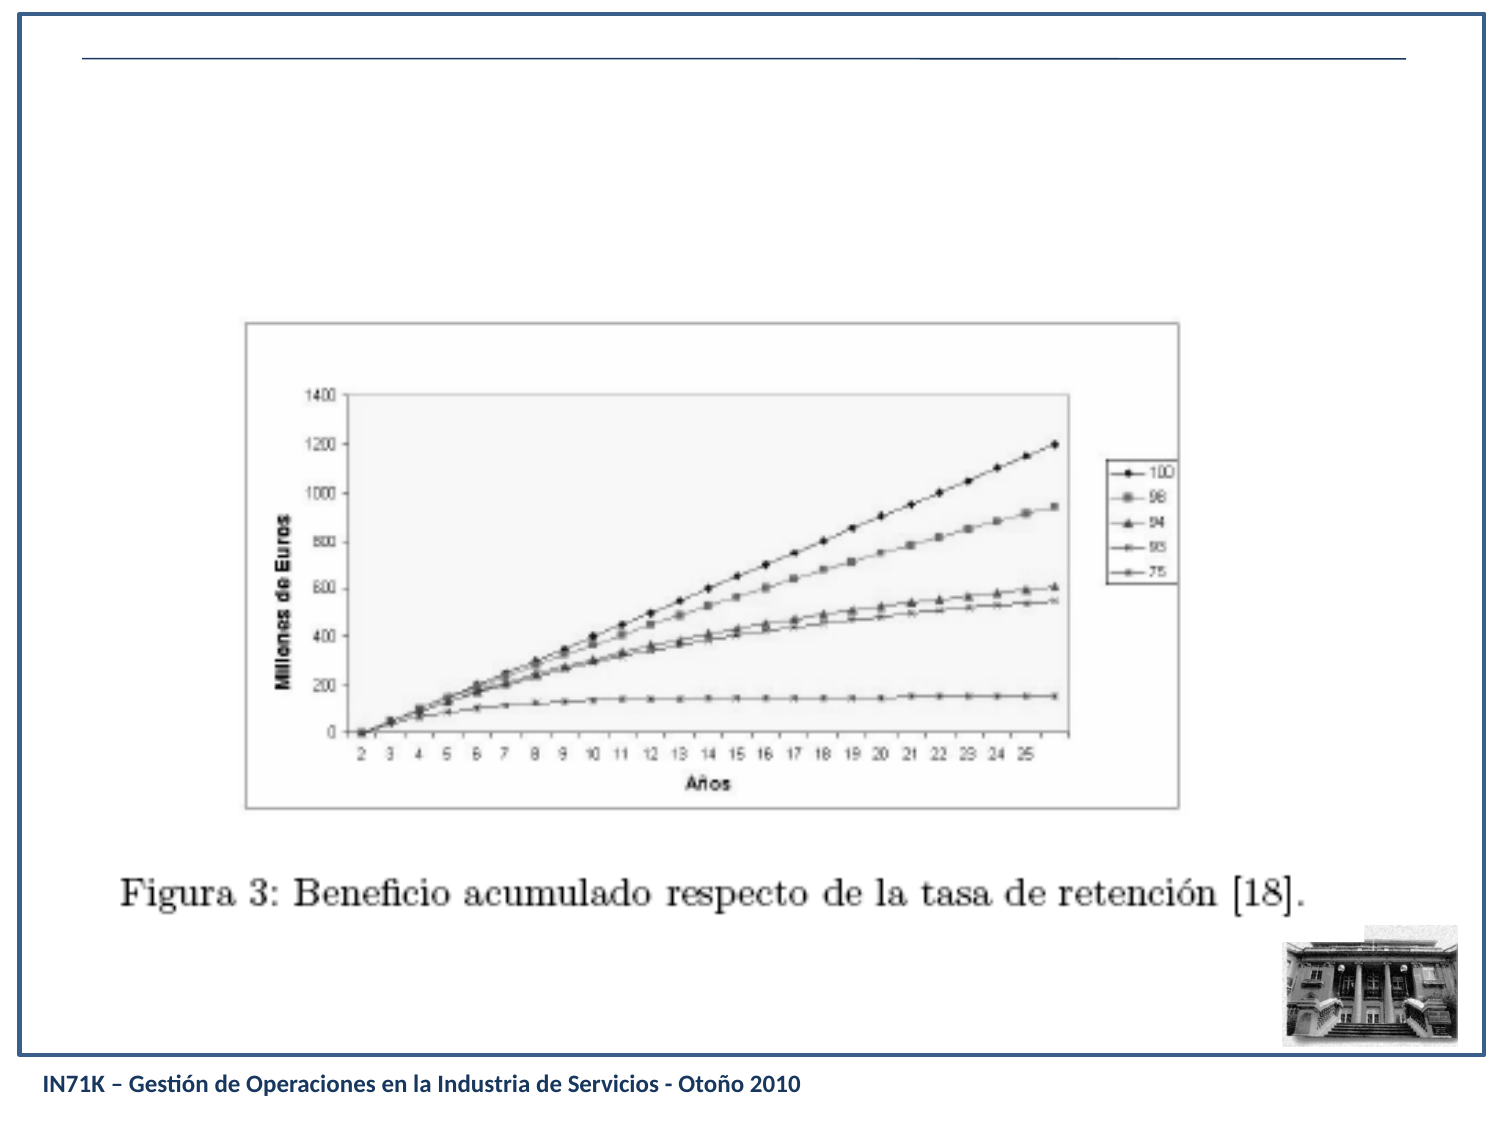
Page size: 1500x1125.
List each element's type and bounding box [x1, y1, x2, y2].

list [64, 290, 1365, 942]
picture [1282, 925, 1458, 1047]
